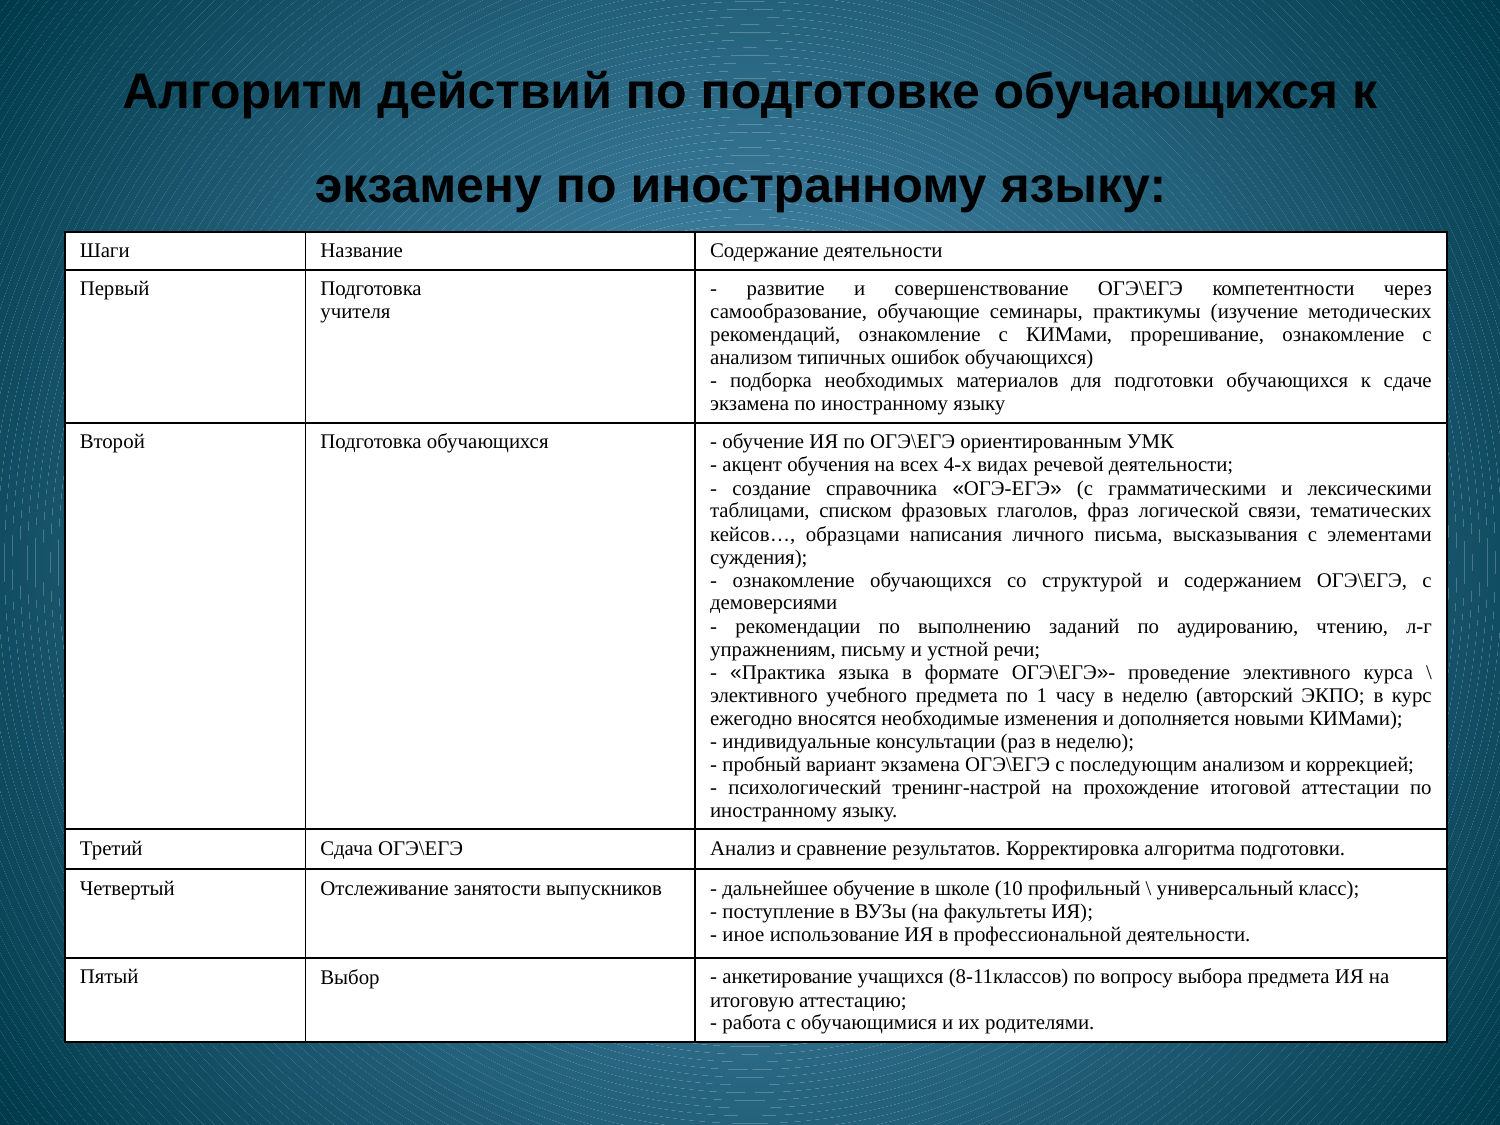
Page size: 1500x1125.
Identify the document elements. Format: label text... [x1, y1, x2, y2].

table_cell Подготовка обучающихся [306, 424, 694, 828]
table_cell Выбор [306, 959, 694, 1041]
table_cell Первый [66, 271, 305, 422]
table_cell Отслеживание занятости выпускников [306, 870, 694, 957]
table_cell Третий [66, 830, 305, 868]
table_cell Пятый [66, 959, 305, 1041]
table_cell Второй [66, 424, 305, 828]
table_cell Сдача ОГЭ\ЕГЭ [306, 830, 694, 868]
table_header Содержание деятельности [696, 233, 1446, 269]
table_cell - дальнейшее обучение в школе (10 профильный \ универсальный класс); - поступление в ВУЗы (на факультеты ИЯ); - иное использование ИЯ в профессиональной деятельности. [696, 870, 1446, 957]
title Алгоритм действий по подготовке обучающихся к экзамену по иностранному языку: [74, 44, 1426, 231]
table_header Шаги [66, 233, 305, 269]
table_cell - развитие и совершенствование ОГЭ\ЕГЭ компетентности через самообразование, обучающие семинары, практикумы (изучение методических рекомендаций, ознакомление с КИМами, прорешивание, ознакомление с анализом типичных ошибок обучающихся) - подборка необходимых материалов для подготовки обучающихся к сдаче экзамена по иностранному языку [696, 271, 1446, 422]
table_cell Четвертый [66, 870, 305, 957]
table_header Название [306, 233, 694, 269]
table_cell - обучение ИЯ по ОГЭ\ЕГЭ ориентированным УМК - акцент обучения на всех 4-х видах речевой деятельности; - создание справочника «ОГЭ-ЕГЭ» (с грамматическими и лексическими таблицами, списком фразовых глаголов, фраз логической связи, тематических кейсов…, образцами написания личного письма, высказывания с элементами суждения); - ознакомление обучающихся со структурой и содержанием ОГЭ\ЕГЭ, с демоверсиями - рекомендации по выполнению заданий по аудированию, чтению, л-г упражнениям, письму и устной речи; - «Практика языка в формате ОГЭ\ЕГЭ»- проведение элективного курса \ элективного учебного предмета по 1 часу в неделю (авторский ЭКПО; в курс ежегодно вносятся необходимые изменения и дополняется новыми КИМами); - индивидуальные консультации (раз в неделю); - пробный вариант экзамена ОГЭ\ЕГЭ с последующим анализом и коррекцией; - психологический тренинг-настрой на прохождение итоговой аттестации по иностранному языку. [696, 424, 1446, 828]
table_cell - анкетирование учащихся (8-11классов) по вопросу выбора предмета ИЯ на итоговую аттестацию; - работа с обучающимися и их родителями. [696, 959, 1446, 1041]
table_cell Анализ и сравнение результатов. Корректировка алгоритма подготовки. [696, 830, 1446, 868]
table_cell Подготовка учителя [306, 271, 694, 422]
